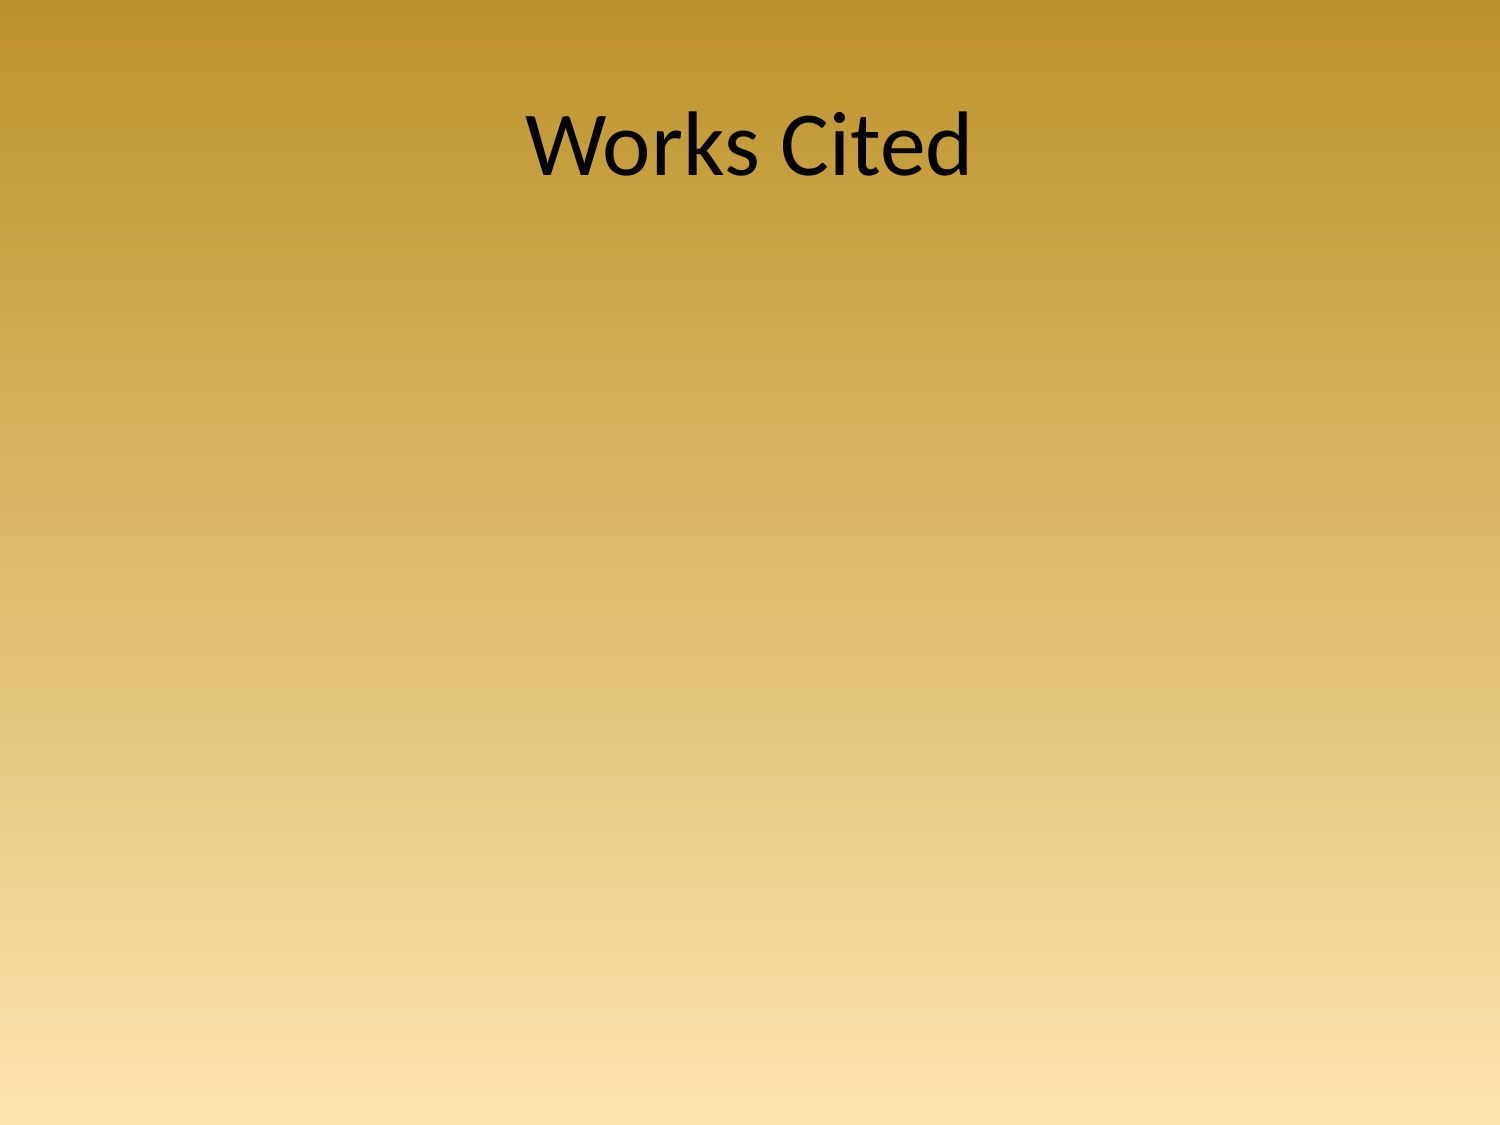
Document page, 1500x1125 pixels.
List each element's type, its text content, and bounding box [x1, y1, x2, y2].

title Works Cited [75, 45, 1425, 233]
